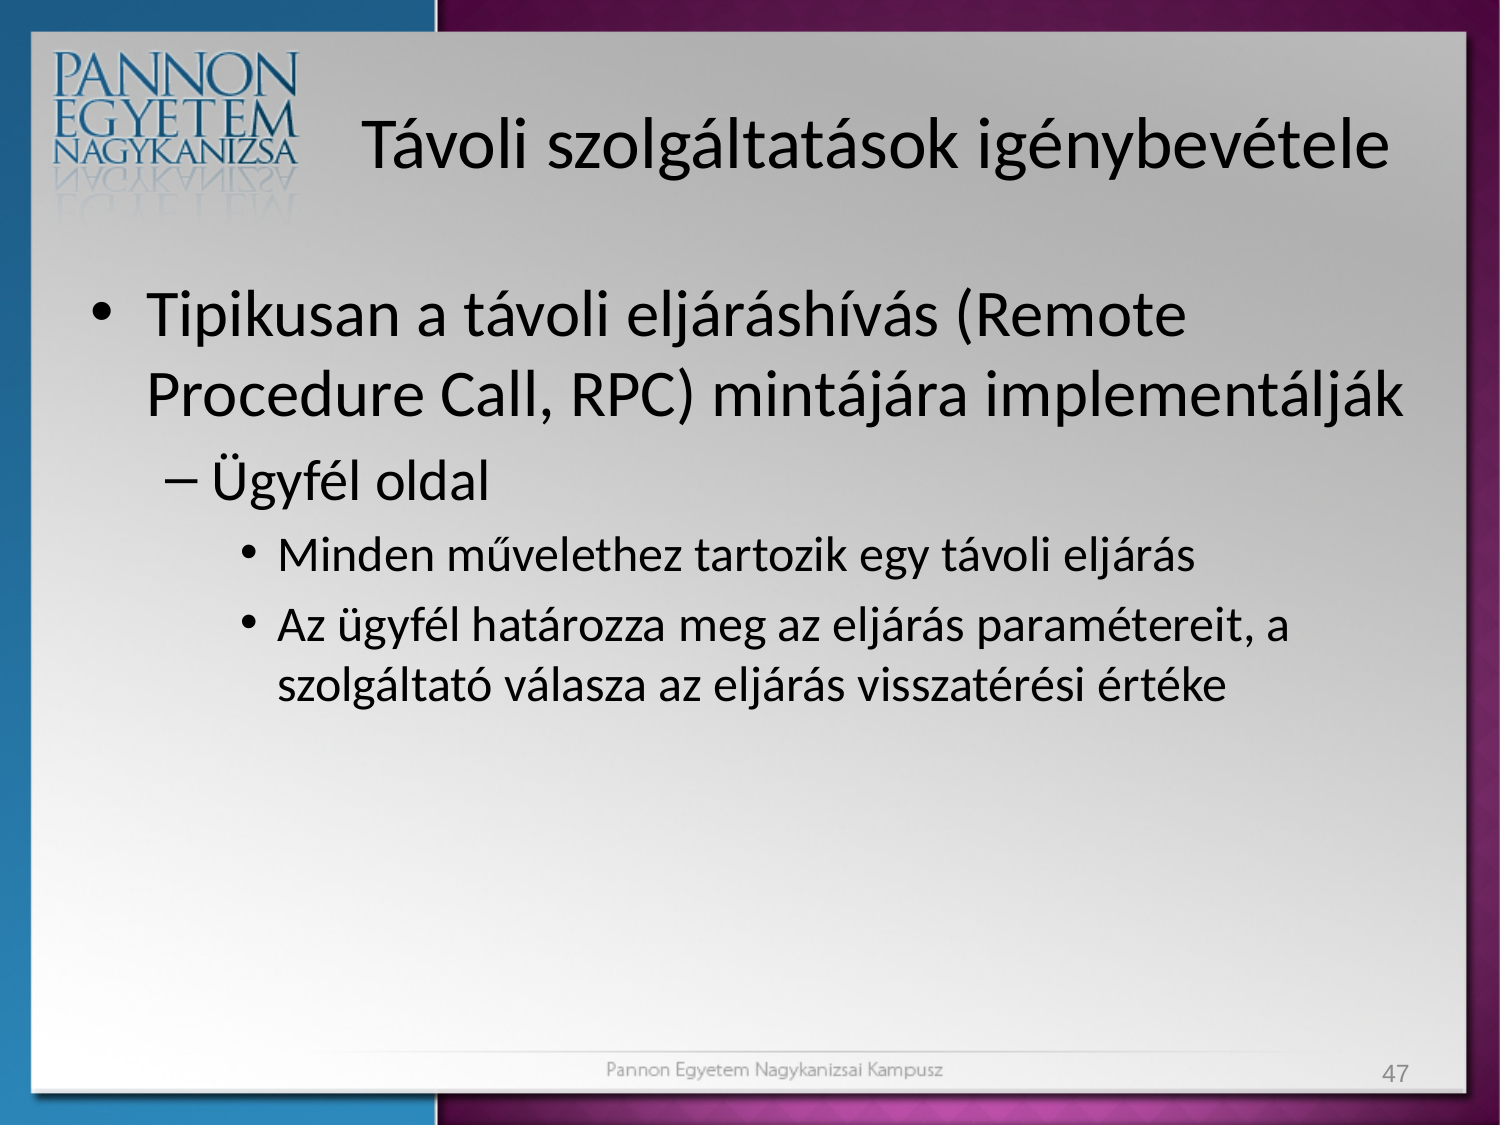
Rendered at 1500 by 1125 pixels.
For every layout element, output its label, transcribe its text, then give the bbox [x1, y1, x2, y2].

list Tipikusan a távoli eljáráshívás (Remote Procedure Call, RPC) mintájára implementálják Ügyfél oldal Minden művelethez tartozik egy távoli eljárás Az ügyfél határozza meg az eljárás paramétereit, a szolgáltató válasza az eljárás visszatérési értéke [75, 262, 1425, 1038]
title Távoli szolgáltatások igénybevétele [328, 45, 1425, 233]
picture [0, 0, 1500, 1125]
slide_number 47 [1074, 1042, 1425, 1103]
